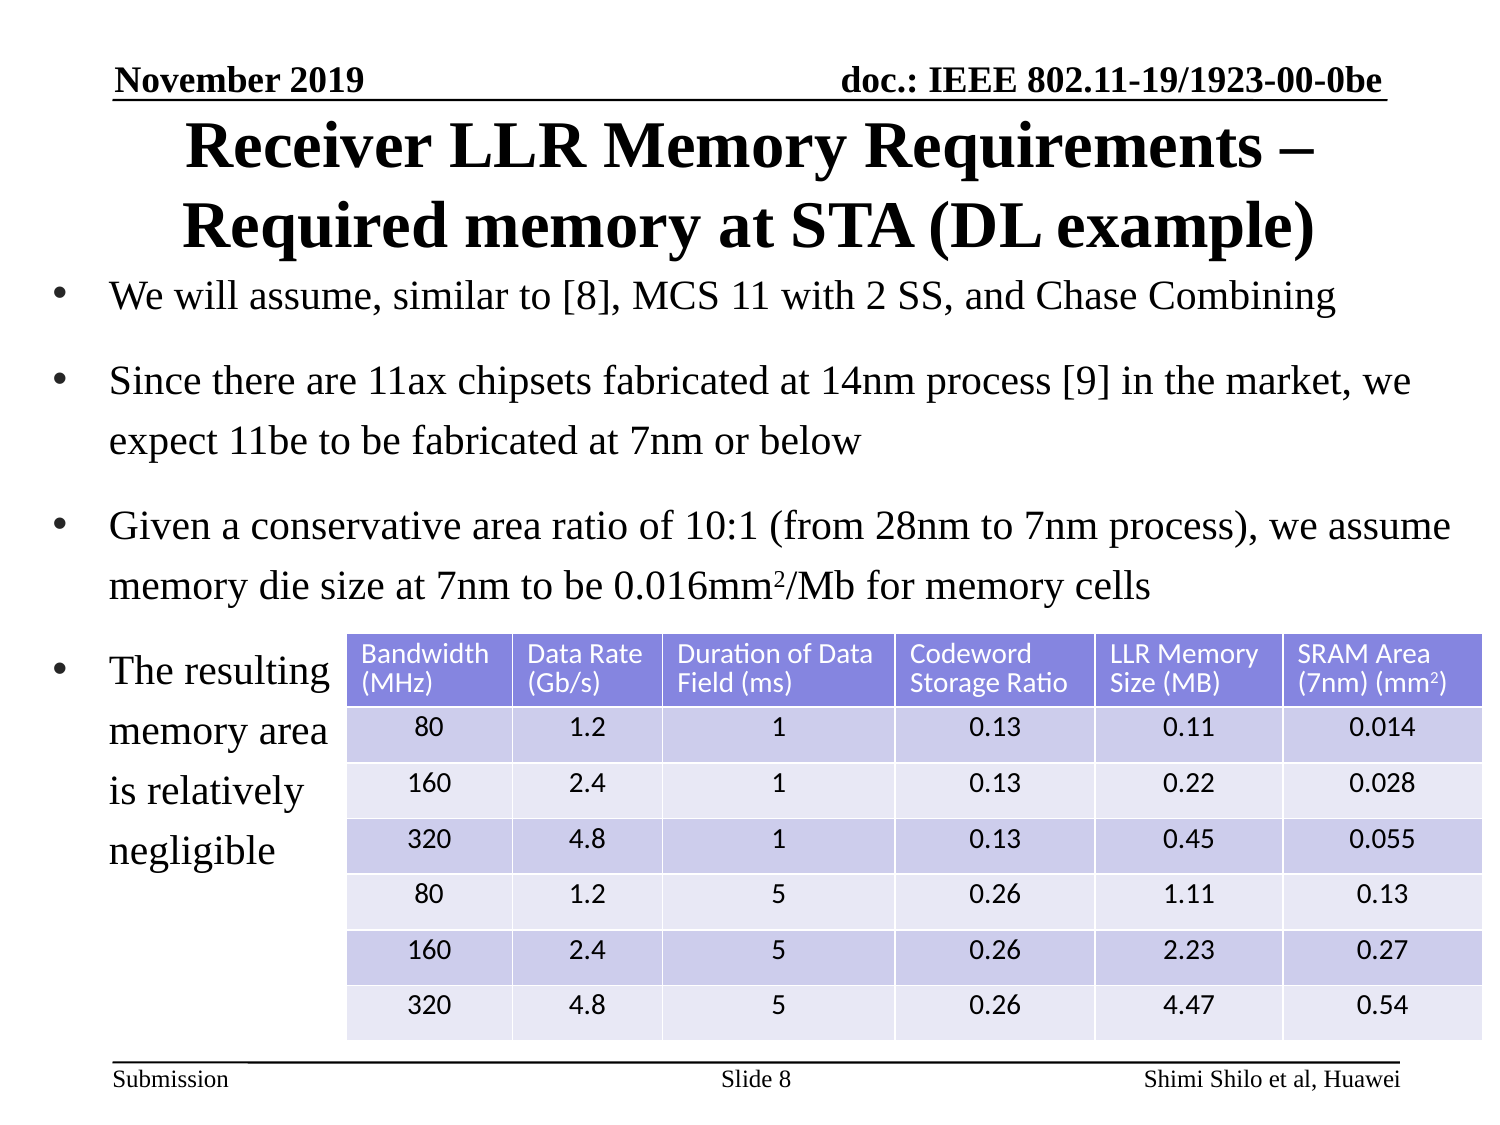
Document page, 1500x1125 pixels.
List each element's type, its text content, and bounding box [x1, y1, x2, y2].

table_cell 1 [663, 764, 894, 818]
table_cell 1.2 [513, 708, 662, 762]
table_cell 1.2 [513, 875, 662, 929]
table_cell 4.47 [1096, 986, 1282, 1040]
table_cell 5 [663, 986, 894, 1040]
list We will assume, similar to [8], MCS 11 with 2 SS, and Chase Combining Since there are 11ax chipsets fabricated at 14nm process [9] in the market, we expect 11be to be fabricated at 7nm or below Given a conservative area ratio of 10:1 (from 28nm to 7nm process), we assume memory die size at 7nm to be 0.016mm2/Mb for memory cells The resulting memory area is relatively negligible [37, 249, 1476, 1076]
table_cell 1 [663, 819, 894, 873]
table_cell 0.014 [1284, 708, 1482, 762]
table_cell 0.45 [1096, 819, 1282, 873]
title Receiver LLR Memory Requirements – Required memory at STA (DL example) [112, 137, 1388, 226]
slide_number Slide 8 [712, 1076, 800, 1093]
table_header Bandwidth (MHz) [347, 634, 512, 706]
table_cell 0.27 [1284, 931, 1482, 985]
table_cell 320 [347, 819, 512, 873]
table_cell 0.26 [896, 986, 1094, 1040]
footer Shimi Shilo et al, Huawei [1140, 1061, 1402, 1093]
table_cell 0.028 [1284, 764, 1482, 818]
table_header Duration of Data Field (ms) [663, 634, 894, 706]
table_cell 5 [663, 931, 894, 985]
table_cell 2.4 [513, 764, 662, 818]
table_cell 0.13 [896, 819, 1094, 873]
table_header LLR Memory Size (MB) [1096, 634, 1282, 706]
table_cell 0.22 [1096, 764, 1282, 818]
table_header Codeword Storage Ratio [896, 634, 1094, 706]
table_cell 0.13 [896, 764, 1094, 818]
table_cell 0.13 [896, 708, 1094, 762]
table_cell 160 [347, 931, 512, 985]
table_cell 5 [663, 875, 894, 929]
table_cell 160 [347, 764, 512, 818]
table_cell 2.23 [1096, 931, 1282, 985]
table_cell 4.8 [513, 819, 662, 873]
table_cell 1 [663, 708, 894, 762]
table_cell 0.055 [1284, 819, 1482, 873]
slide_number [114, 54, 374, 101]
table_cell 0.13 [1284, 875, 1482, 929]
table_cell 80 [347, 708, 512, 762]
table_header Data Rate (Gb/s) [513, 634, 662, 706]
table_cell 0.26 [896, 875, 1094, 929]
table_cell 1.11 [1096, 875, 1282, 929]
table_cell 320 [347, 986, 512, 1040]
table_cell 2.4 [513, 931, 662, 985]
table_cell 0.54 [1284, 986, 1482, 1040]
table_cell 0.26 [896, 931, 1094, 985]
table_cell 4.8 [513, 986, 662, 1040]
table_cell 80 [347, 875, 512, 929]
table_cell 0.11 [1096, 708, 1282, 762]
table_header SRAM Area (7nm) (mm2) [1284, 634, 1482, 706]
